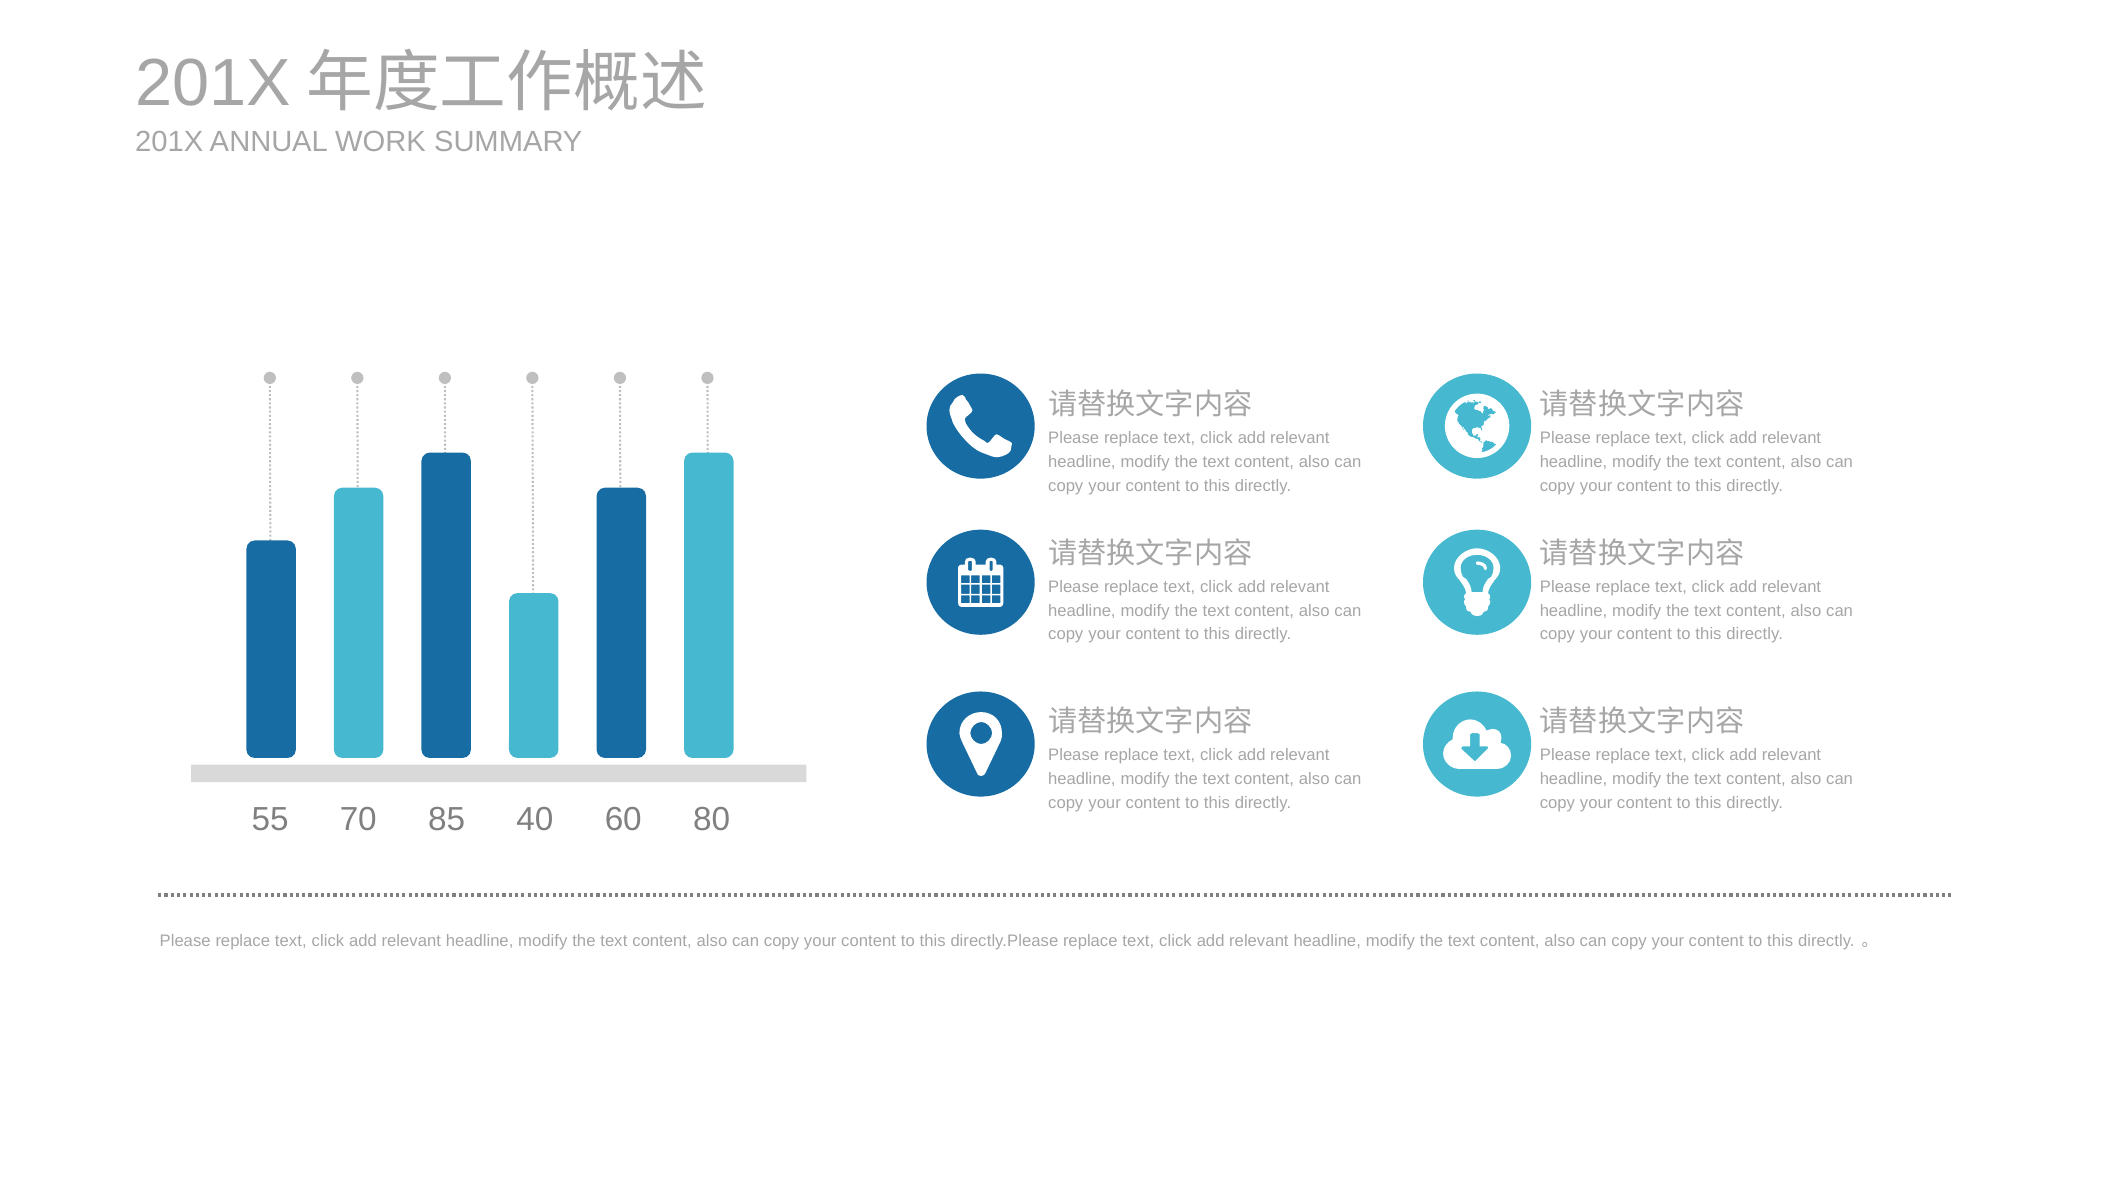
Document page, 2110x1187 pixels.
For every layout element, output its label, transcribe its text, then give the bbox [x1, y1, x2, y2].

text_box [1422, 691, 1532, 797]
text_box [333, 377, 384, 758]
text_box 80 [692, 789, 731, 837]
text_box 40 [516, 789, 554, 837]
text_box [1539, 378, 1874, 494]
text_box 60 [604, 789, 642, 837]
text_box 85 [428, 789, 466, 837]
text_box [1048, 695, 1383, 811]
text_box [926, 373, 1035, 479]
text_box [1048, 378, 1392, 494]
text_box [926, 691, 1035, 797]
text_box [1539, 527, 1874, 643]
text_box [684, 377, 734, 758]
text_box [926, 529, 1035, 635]
text_box 201X ANNUAL WORK SUMMARY [135, 122, 596, 158]
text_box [596, 377, 646, 758]
text_box 201X年度工作概述 [135, 38, 783, 119]
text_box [1048, 527, 1383, 643]
text_box Please replace text, click add relevant headline, modify the text content, also can copy your content to this directly.Please replace text, click add relevant headline, modify the text content, also can copy your content to this directly.。 [159, 925, 1950, 950]
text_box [1422, 529, 1532, 635]
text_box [246, 377, 296, 758]
text_box 55 [251, 789, 289, 837]
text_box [1422, 373, 1532, 479]
text_box 70 [339, 789, 377, 837]
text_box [421, 377, 471, 758]
text_box [190, 763, 807, 783]
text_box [509, 377, 559, 758]
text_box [1539, 695, 1874, 811]
